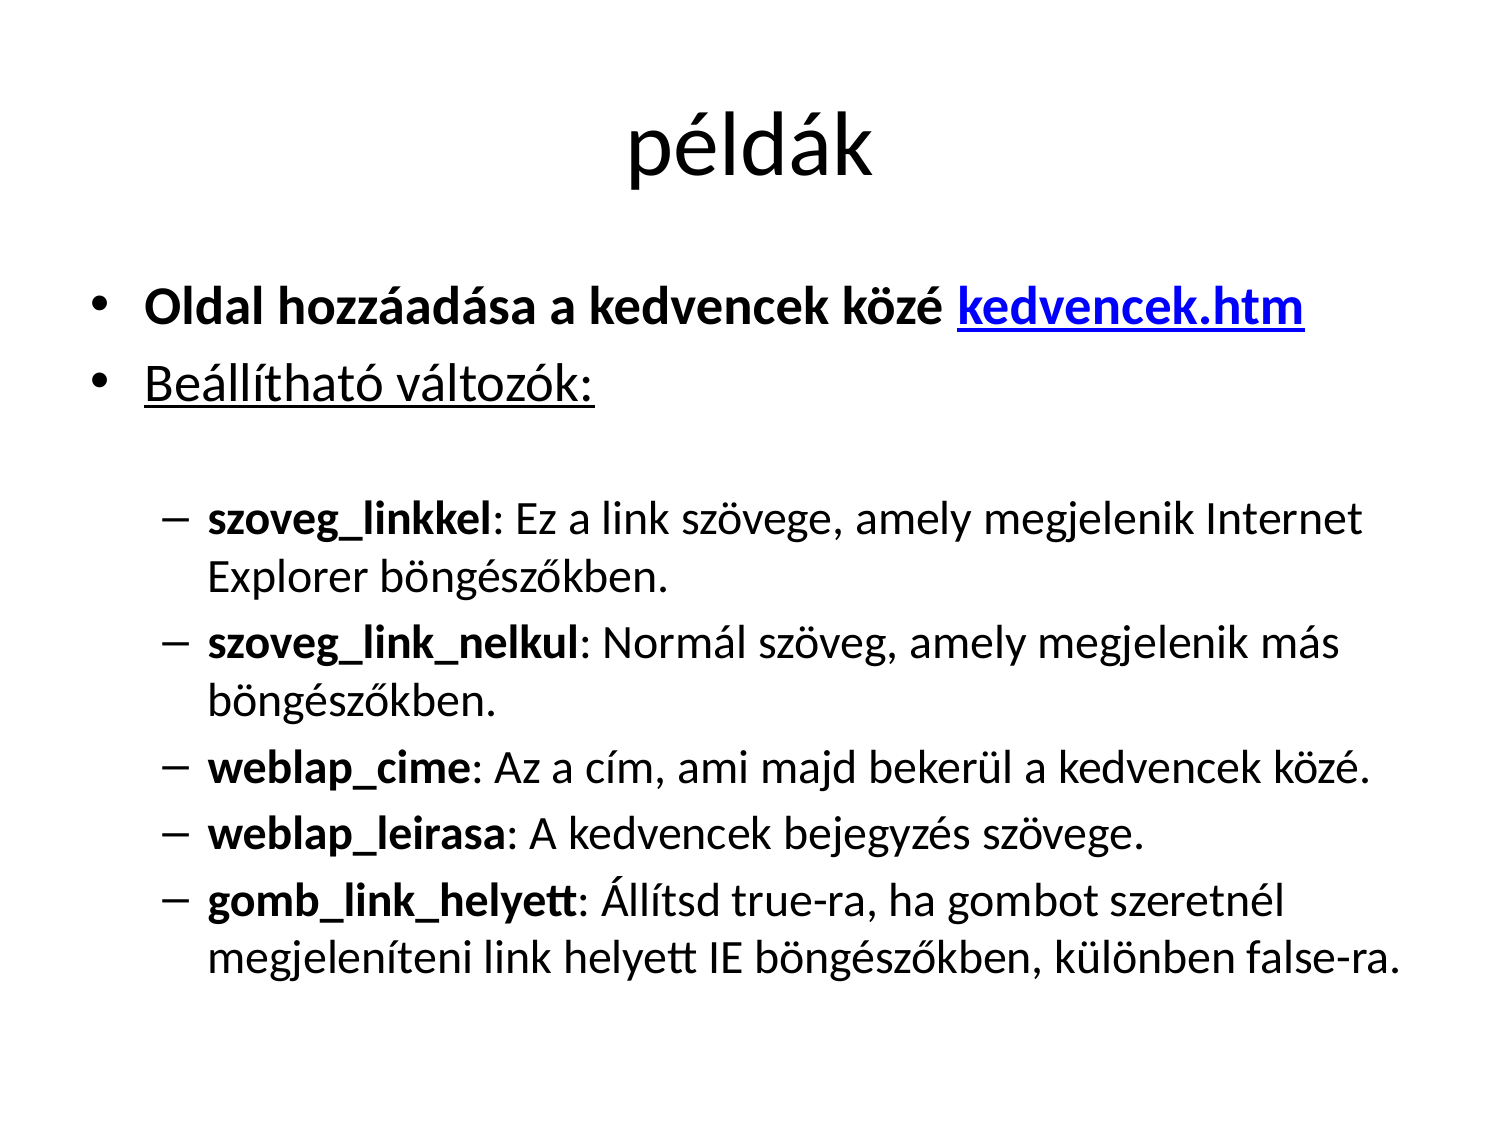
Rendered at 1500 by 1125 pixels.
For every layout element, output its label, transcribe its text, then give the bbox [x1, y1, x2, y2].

list Oldal hozzáadása a kedvencek közé kedvencek.htm Beállítható változók: szoveg_linkkel: Ez a link szövege, amely megjelenik Internet Explorer böngészőkben. szoveg_link_nelkul: Normál szöveg, amely megjelenik más böngészőkben. weblap_cime: Az a cím, ami majd bekerül a kedvencek közé. weblap_leirasa: A kedvencek bejegyzés szövege. gomb_link_helyett: Állítsd true-ra, ha gombot szeretnél megjeleníteni link helyett IE böngészőkben, különben false-ra. [75, 262, 1425, 1005]
title példák [75, 45, 1425, 233]
